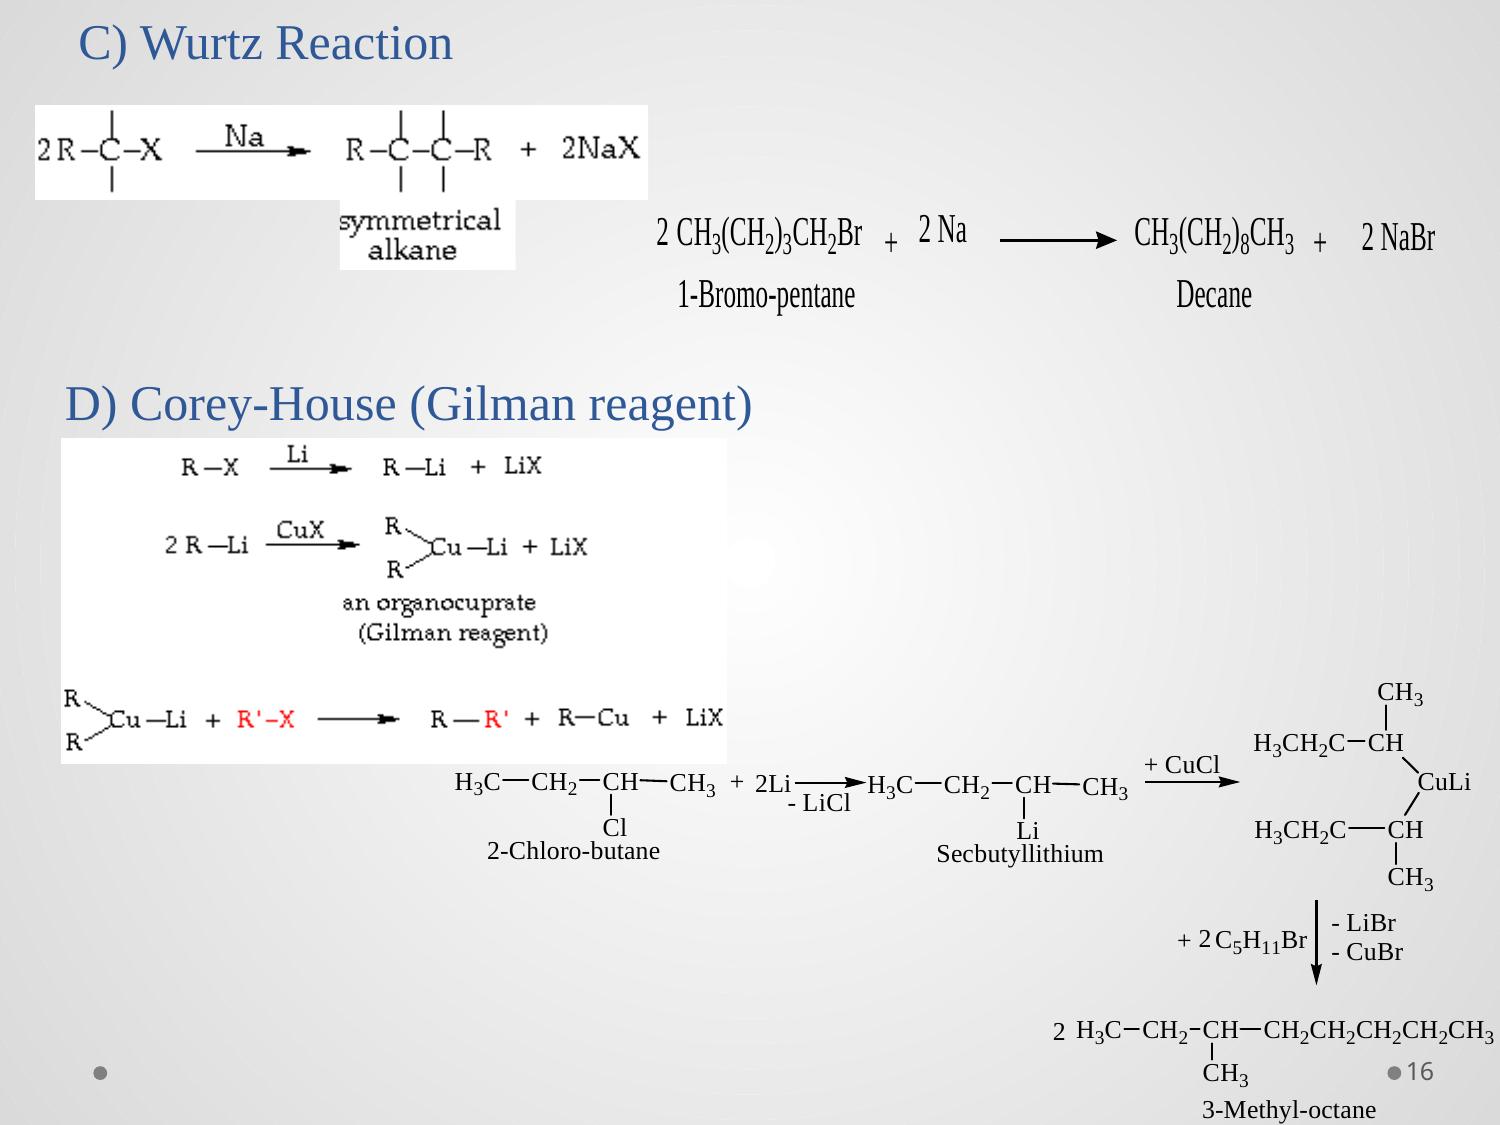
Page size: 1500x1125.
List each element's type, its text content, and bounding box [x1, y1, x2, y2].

text_box C) Wurtz Reaction [63, 1, 469, 77]
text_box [34, 105, 649, 270]
text_box D) Corey-House (Gilman reagent) [49, 363, 768, 438]
picture [655, 210, 1437, 318]
picture [61, 438, 1495, 1125]
